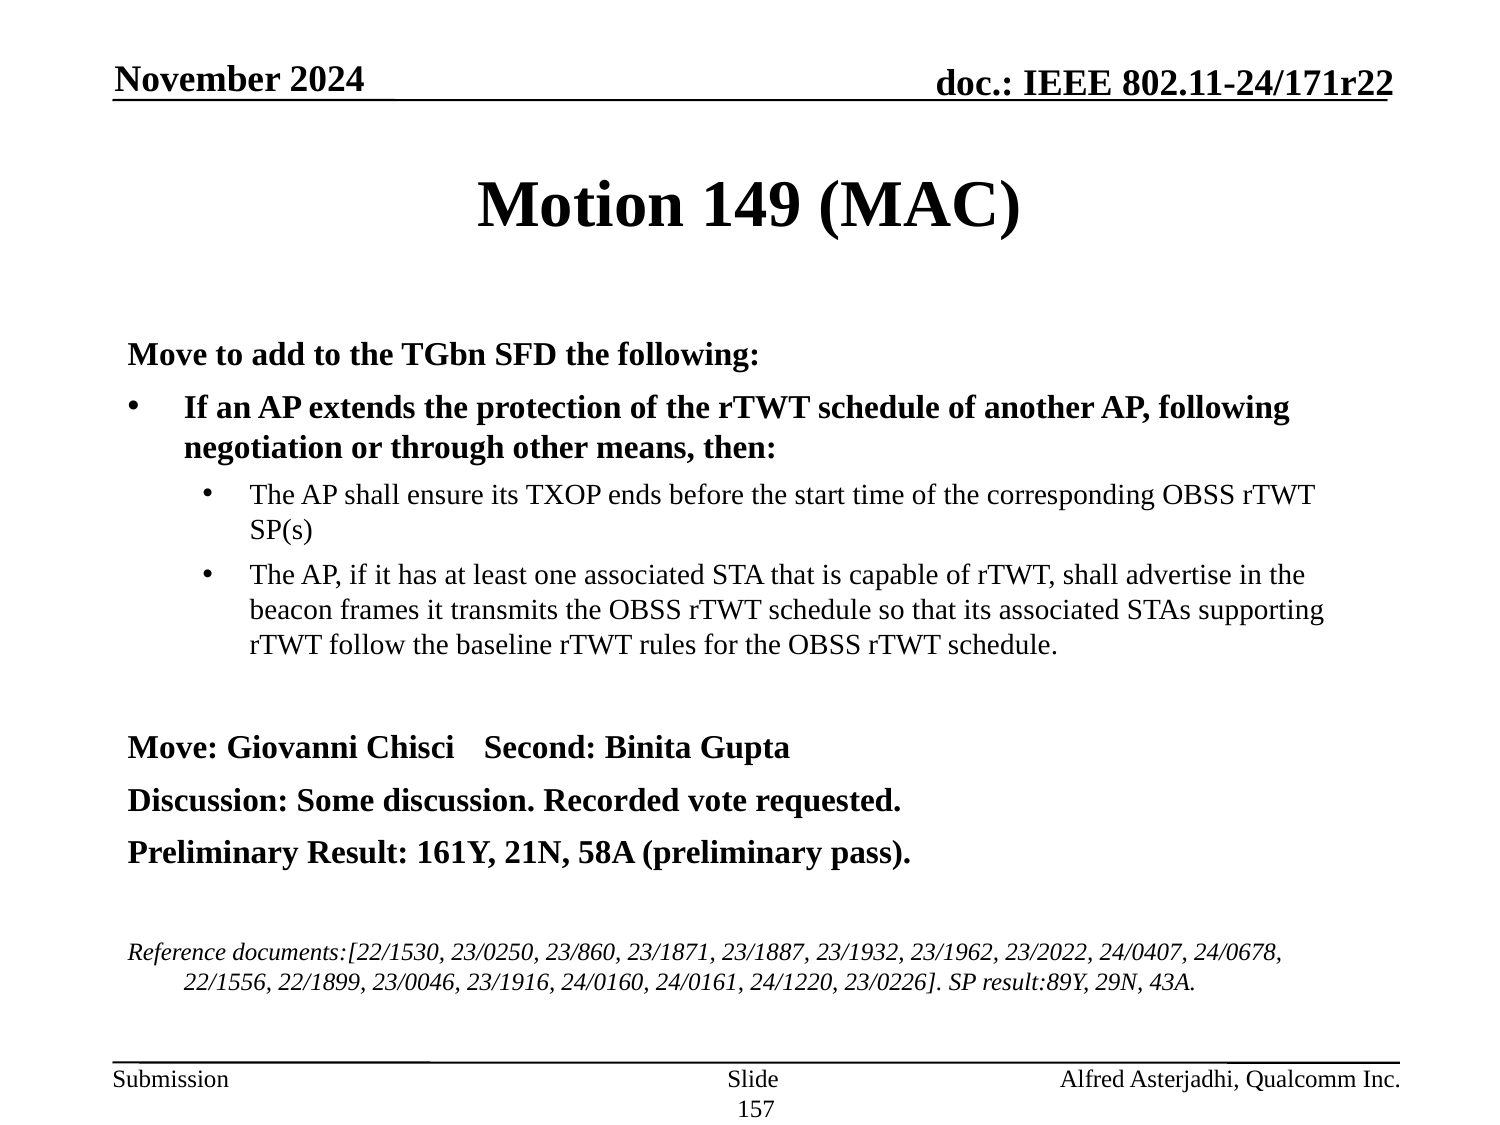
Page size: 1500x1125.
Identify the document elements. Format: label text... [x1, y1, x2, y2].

footer Alfred Asterjadhi, Qualcomm Inc. [878, 1061, 1402, 1093]
list Move to add to the TGbn SFD the following: If an AP extends the protection of the rTWT schedule of another AP, following negotiation or through other means, then: The AP shall ensure its TXOP ends before the start time of the corresponding OBSS rTWT SP(s) The AP, if it has at least one associated STA that is capable of rTWT, shall advertise in the beacon frames it transmits the OBSS rTWT schedule so that its associated STAs supporting rTWT follow the baseline rTWT rules for the OBSS rTWT schedule. Move: Giovanni Chisci Second: Binita Gupta Discussion: Some discussion. Recorded vote requested. Preliminary Result: 161Y, 21N, 58A (preliminary pass). Reference documents:[22/1530, 23/0250, 23/860, 23/1871, 23/1887, 23/1932, 23/1962, 23/2022, 24/0407, 24/0678, 22/1556, 22/1899, 23/0046, 23/1916, 24/0160, 24/0161, 24/1220, 23/0226]. SP result:89Y, 29N, 43A. [112, 324, 1388, 1000]
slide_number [114, 54, 423, 100]
slide_number Slide 157 [712, 1061, 800, 1123]
title Motion 149 (MAC) [112, 112, 1388, 288]
